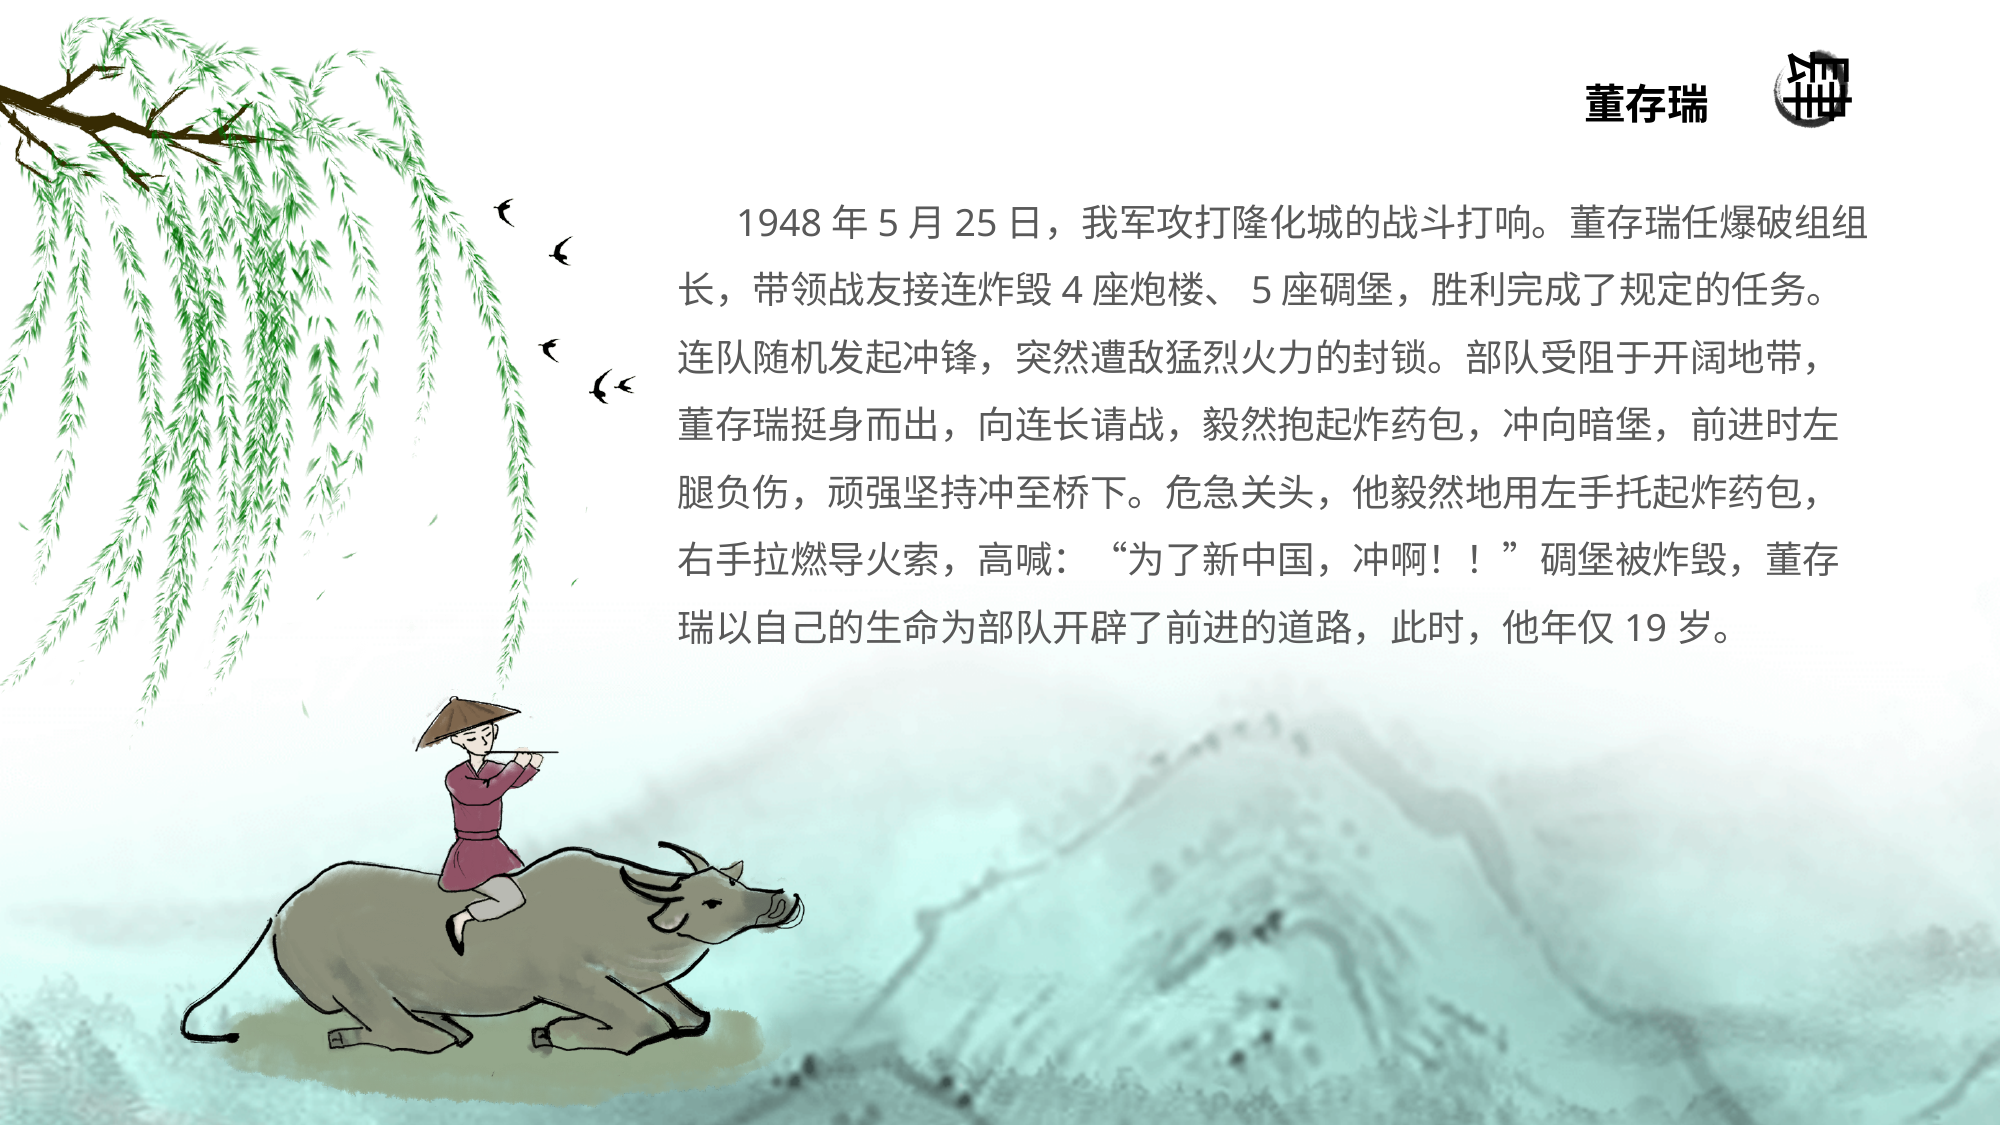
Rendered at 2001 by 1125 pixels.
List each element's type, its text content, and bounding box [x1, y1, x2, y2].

picture [0, 0, 2000, 1125]
text_box 董存瑞 [1569, 70, 1736, 136]
